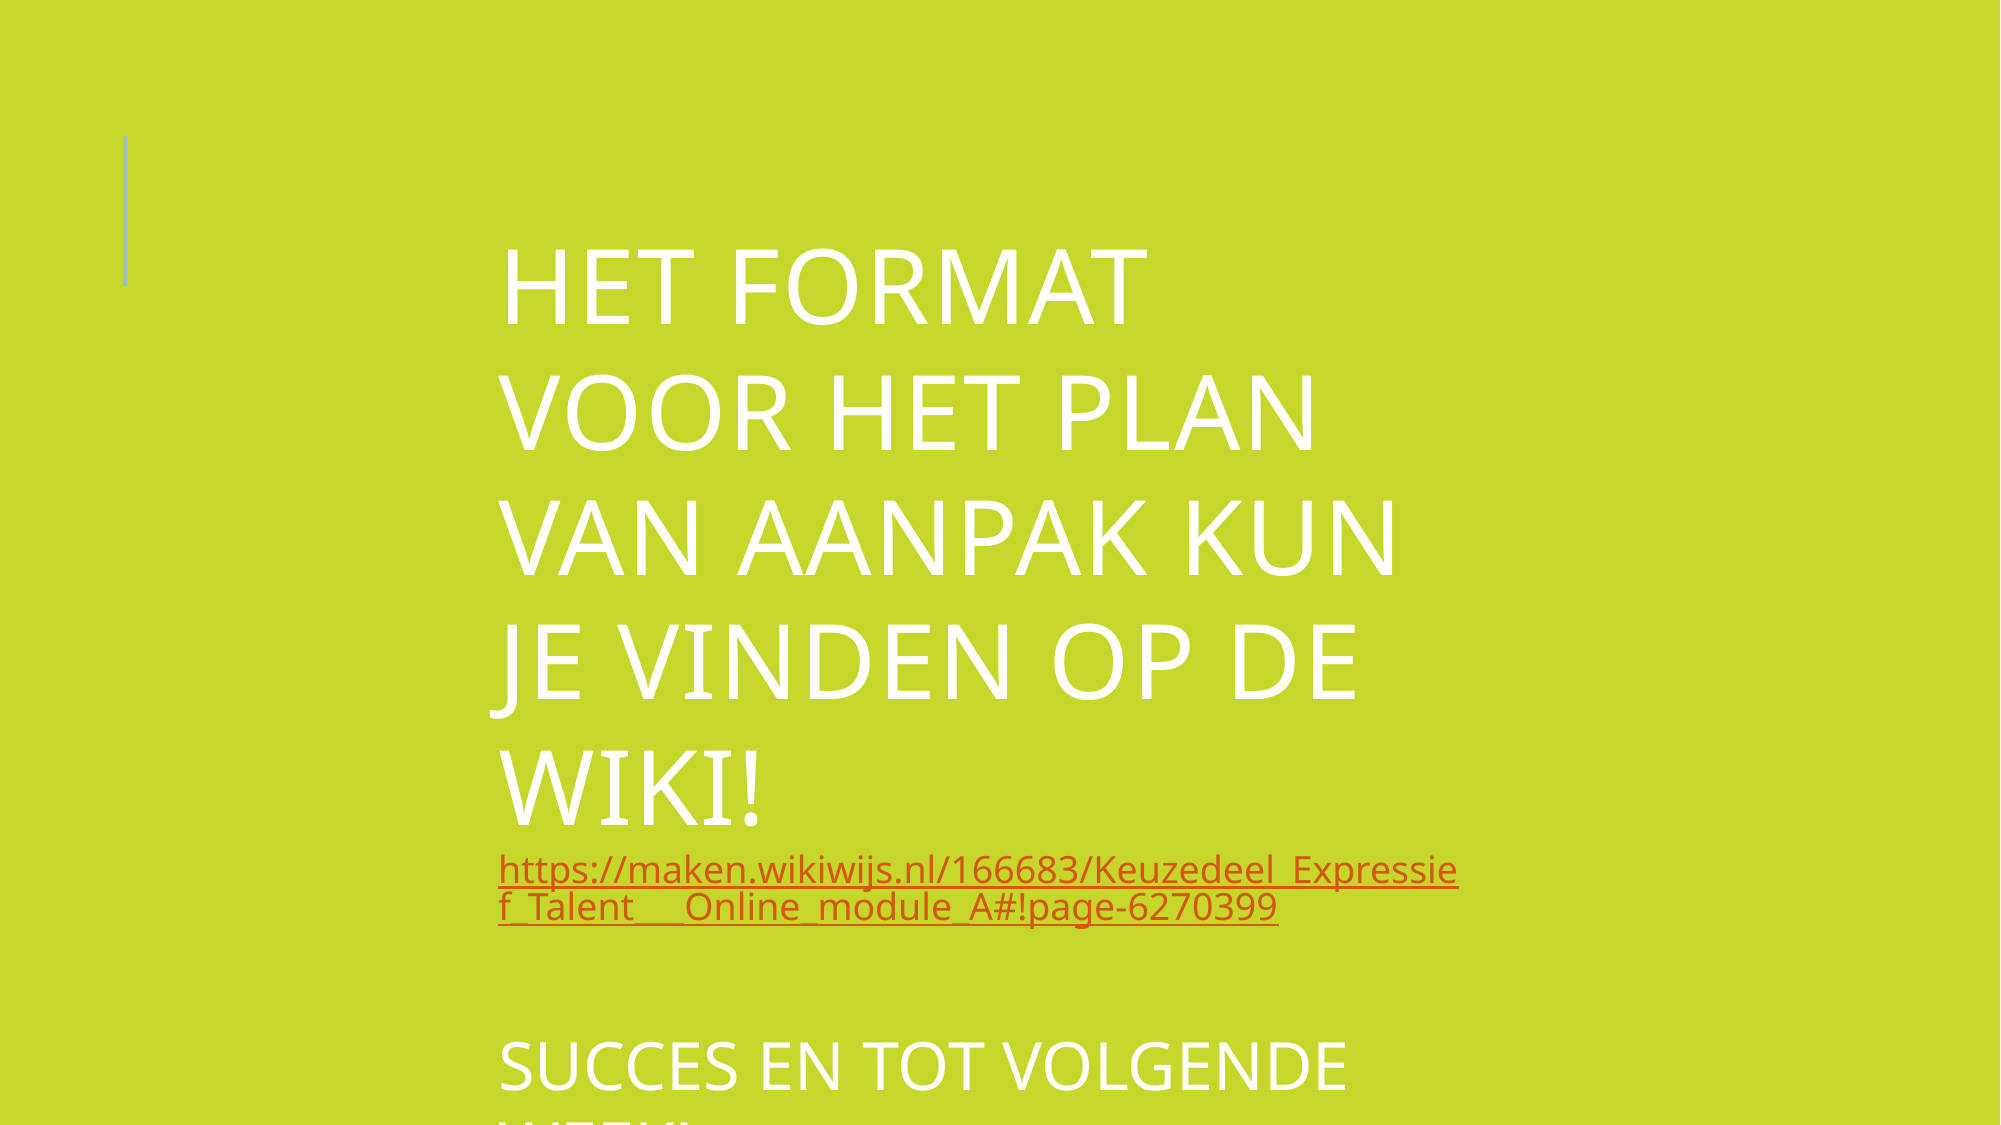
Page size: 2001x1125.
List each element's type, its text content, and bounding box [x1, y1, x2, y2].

text_box Het format voor het plan van aanpak kun je vinden op de wiki! https://maken.wikiwijs.nl/166683/Keuzedeel_Expressief_Talent___Online_module_A#!page-6270399 SUCCES EN TOT VOLGENDE WEEK! [483, 213, 1484, 1125]
